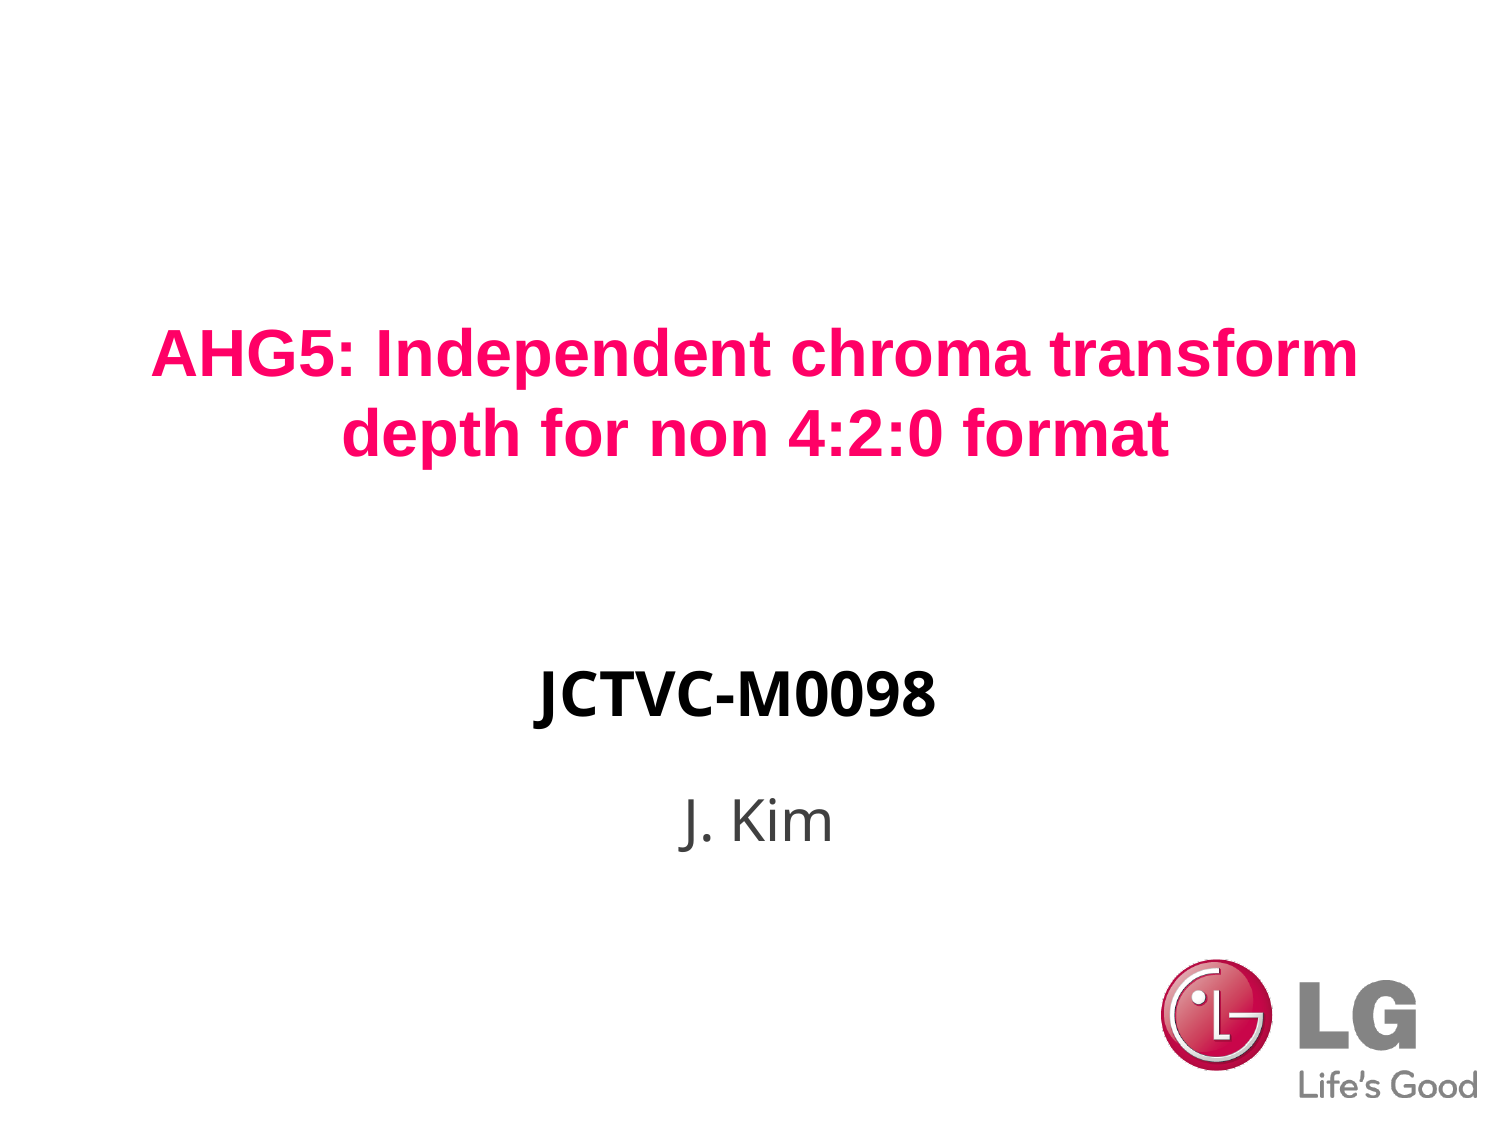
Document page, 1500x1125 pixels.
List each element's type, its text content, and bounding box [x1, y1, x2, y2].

subtitle J. Kim [234, 775, 1285, 858]
title AHG5: Independent chroma transform depth for non 4:2:0 format [58, 269, 1454, 511]
picture [1159, 948, 1477, 1108]
text_box JCTVC-M0098 [492, 646, 985, 737]
